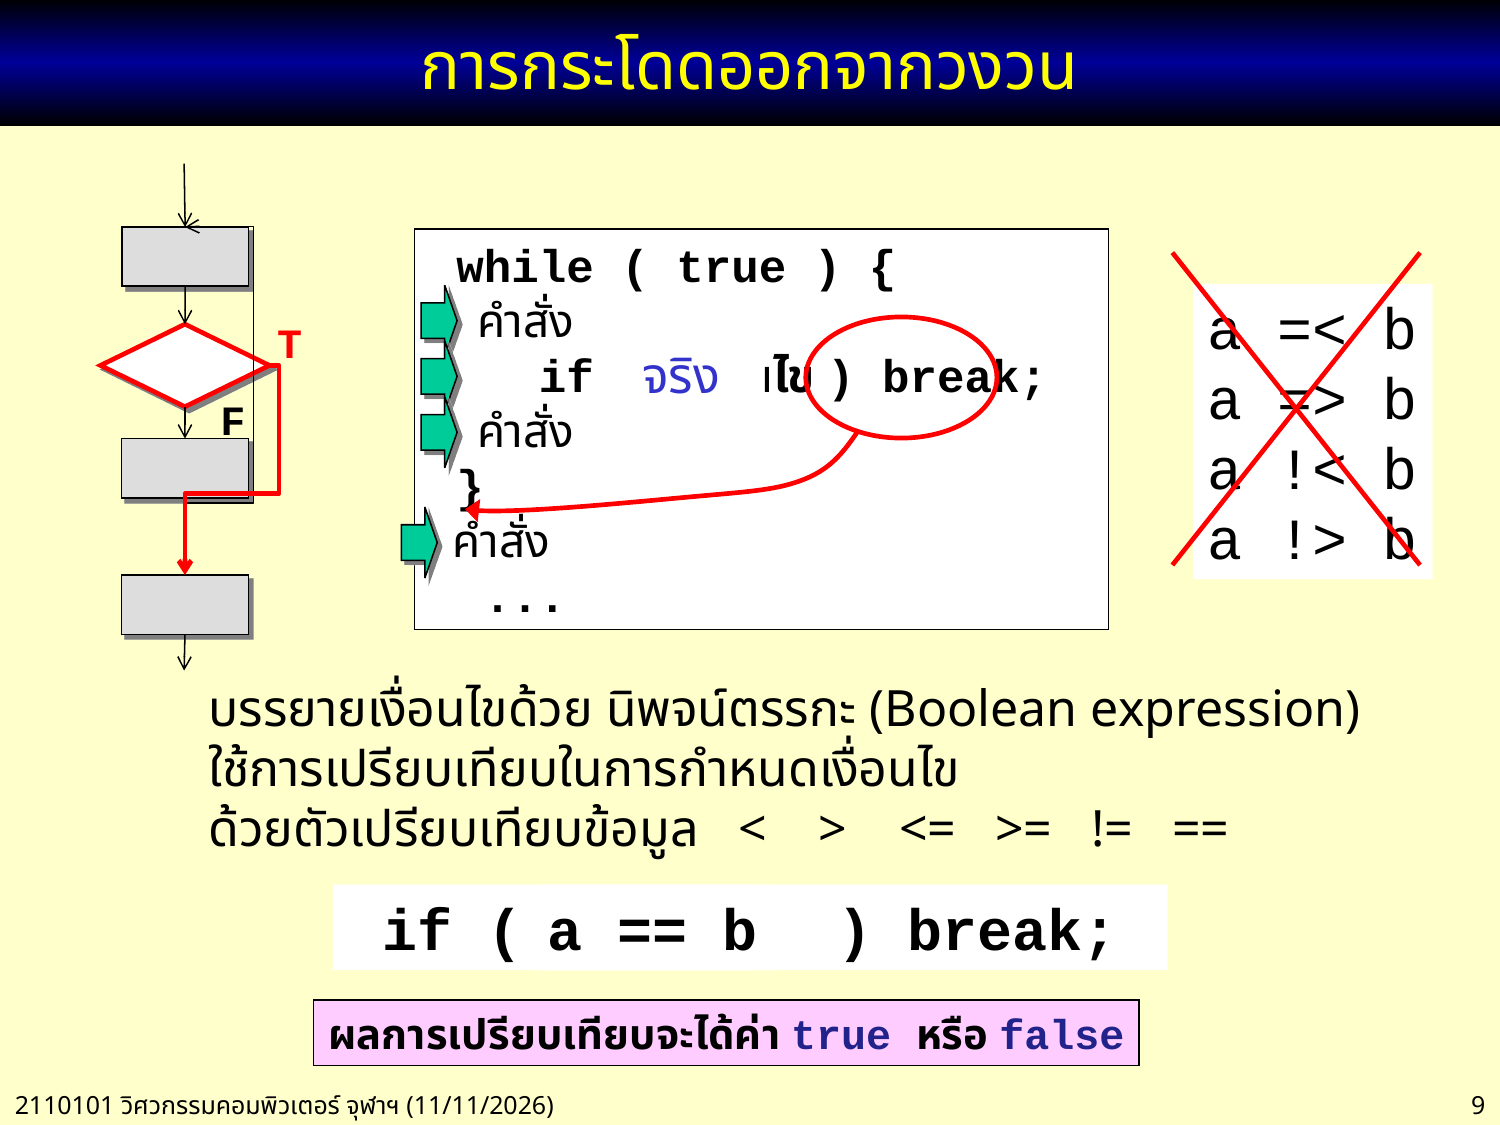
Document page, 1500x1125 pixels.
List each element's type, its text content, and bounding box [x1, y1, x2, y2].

text_box [421, 340, 458, 403]
text_box บรรยายเงื่อนไขด้วย นิพจน์ตรรกะ (Boolean expression) ใช้การเปรียบเทียบในการกำหนดเงื่อนไข ด้วยตัวเปรียบเทียบข้อมูล < > <= >= != == [193, 668, 1376, 864]
text_box while ( true ) { คำสั่ง if ( เงื่อนไข ) break; คำสั่ง } คำสั่ง ... [414, 229, 1109, 630]
text_box ผลการเปรียบเทียบจะได้ค่า true หรือ false [313, 999, 1140, 1066]
text_box [401, 506, 438, 579]
text_box a =< b a => b a !< b a !> b [1193, 283, 1433, 580]
text_box if ( ) break; [332, 884, 532, 970]
text_box [465, 429, 859, 521]
text_box a == b [532, 884, 773, 971]
text_box จริง [598, 335, 765, 411]
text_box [1172, 252, 1421, 566]
text_box [421, 396, 458, 468]
text_box if ( ) break; [773, 884, 1168, 970]
text_box [421, 285, 458, 347]
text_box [100, 163, 318, 671]
title การกระโดดออกจากวงวน [0, 0, 1500, 126]
text_box [805, 316, 997, 439]
